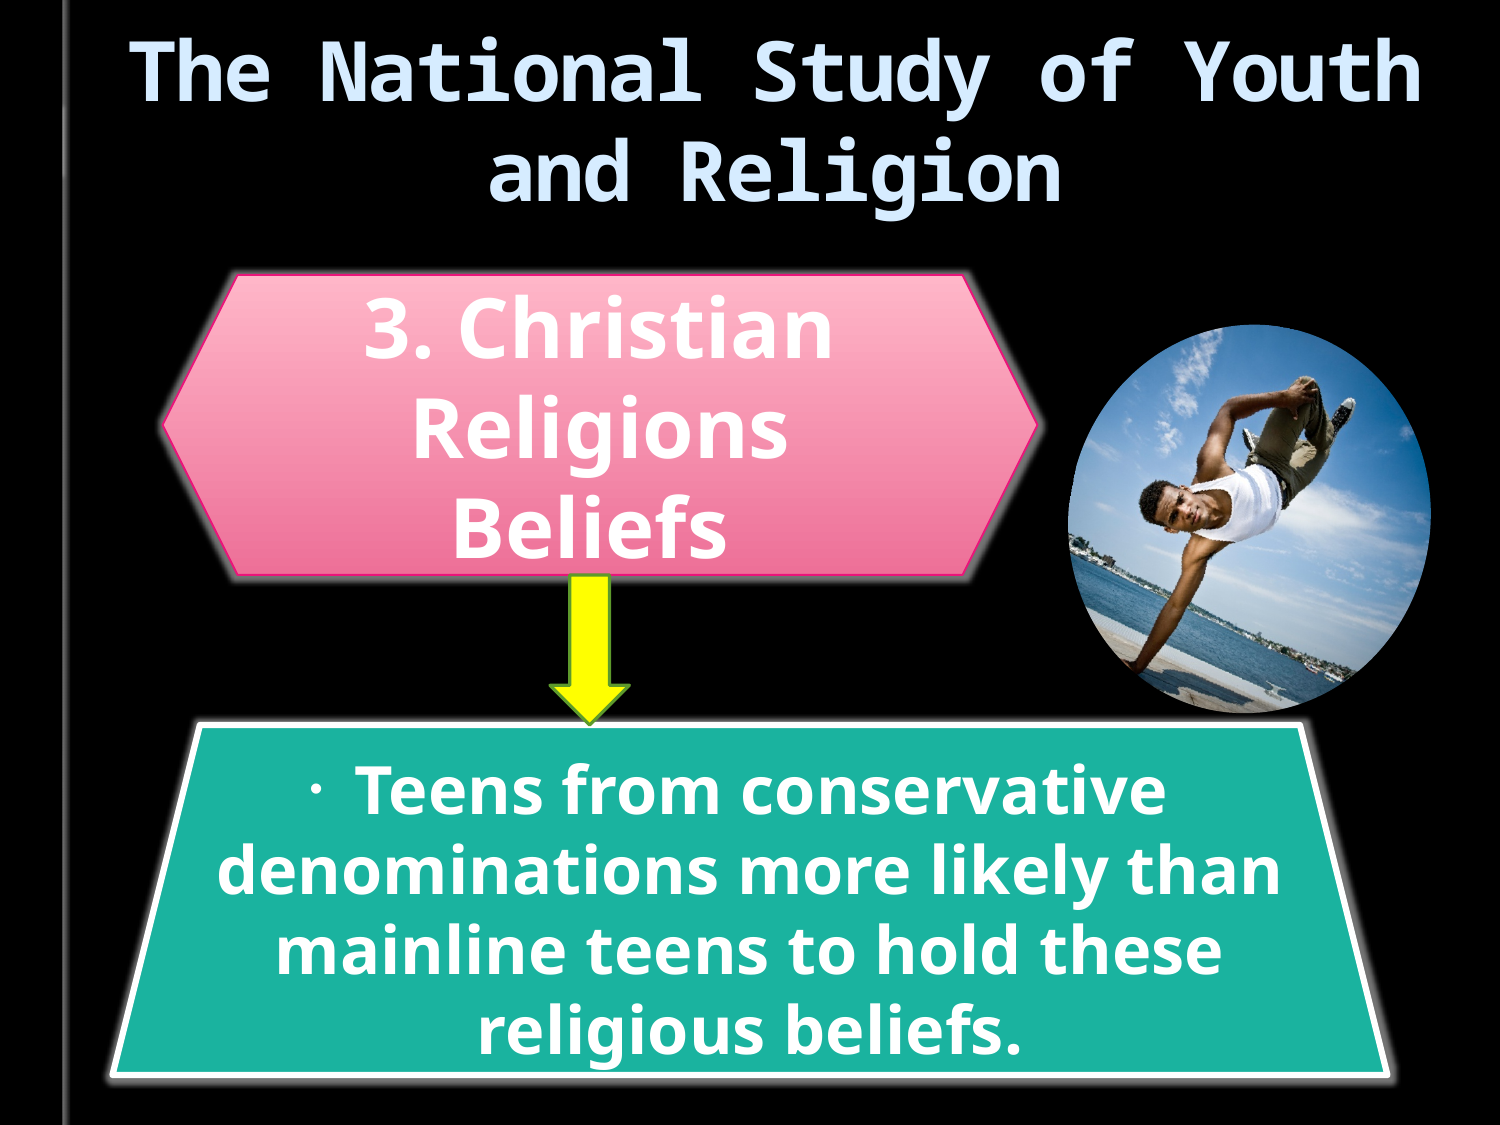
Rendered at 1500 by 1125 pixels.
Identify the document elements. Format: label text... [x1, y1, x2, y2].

text_box Teens from conservative denominations more likely than mainline teens to hold these religious beliefs. [109, 721, 1391, 1079]
text_box [0, 0, 64, 1125]
title The National Study of Youth and Religion [99, 0, 1450, 236]
text_box 3. Christian Religions Beliefs [161, 273, 1039, 576]
picture [1068, 323, 1431, 715]
text_box [548, 573, 631, 727]
